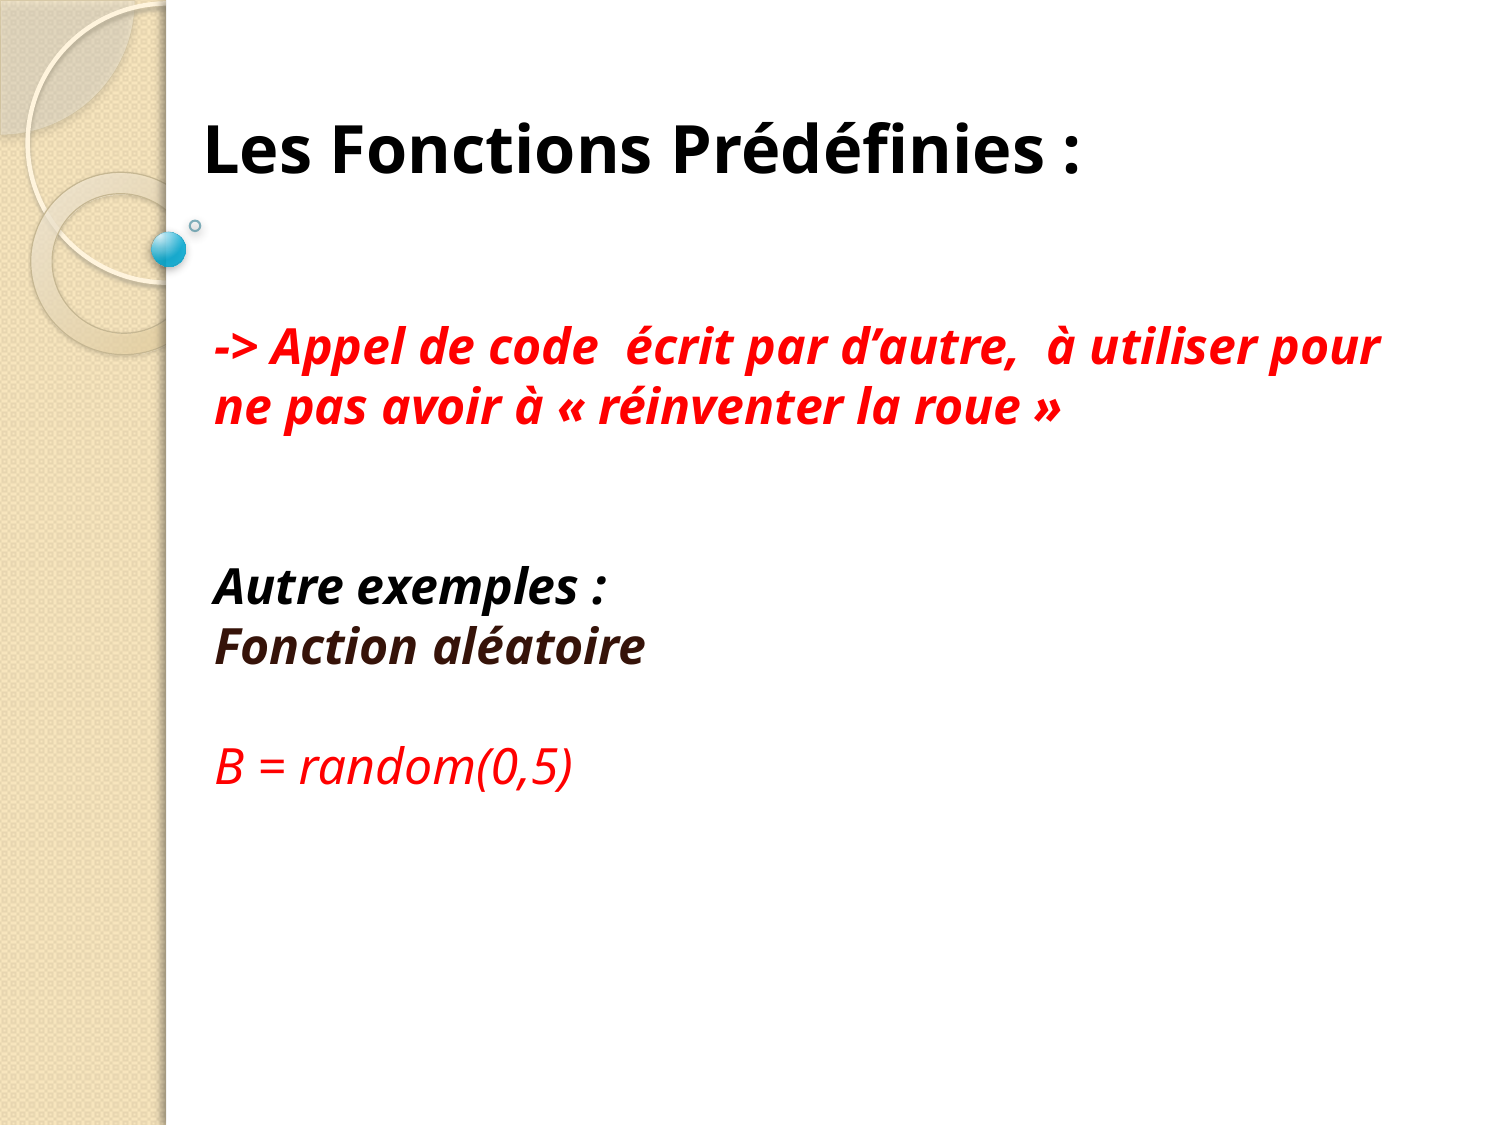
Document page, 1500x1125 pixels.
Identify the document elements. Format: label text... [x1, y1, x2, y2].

subtitle -> Appel de code écrit par d’autre, à utiliser pour ne pas avoir à « réinventer la roue » Autre exemples : Fonction aléatoire B = random(0,5) [194, 314, 1410, 1035]
text_box Les Fonctions Prédéfinies : [187, 187, 1440, 294]
